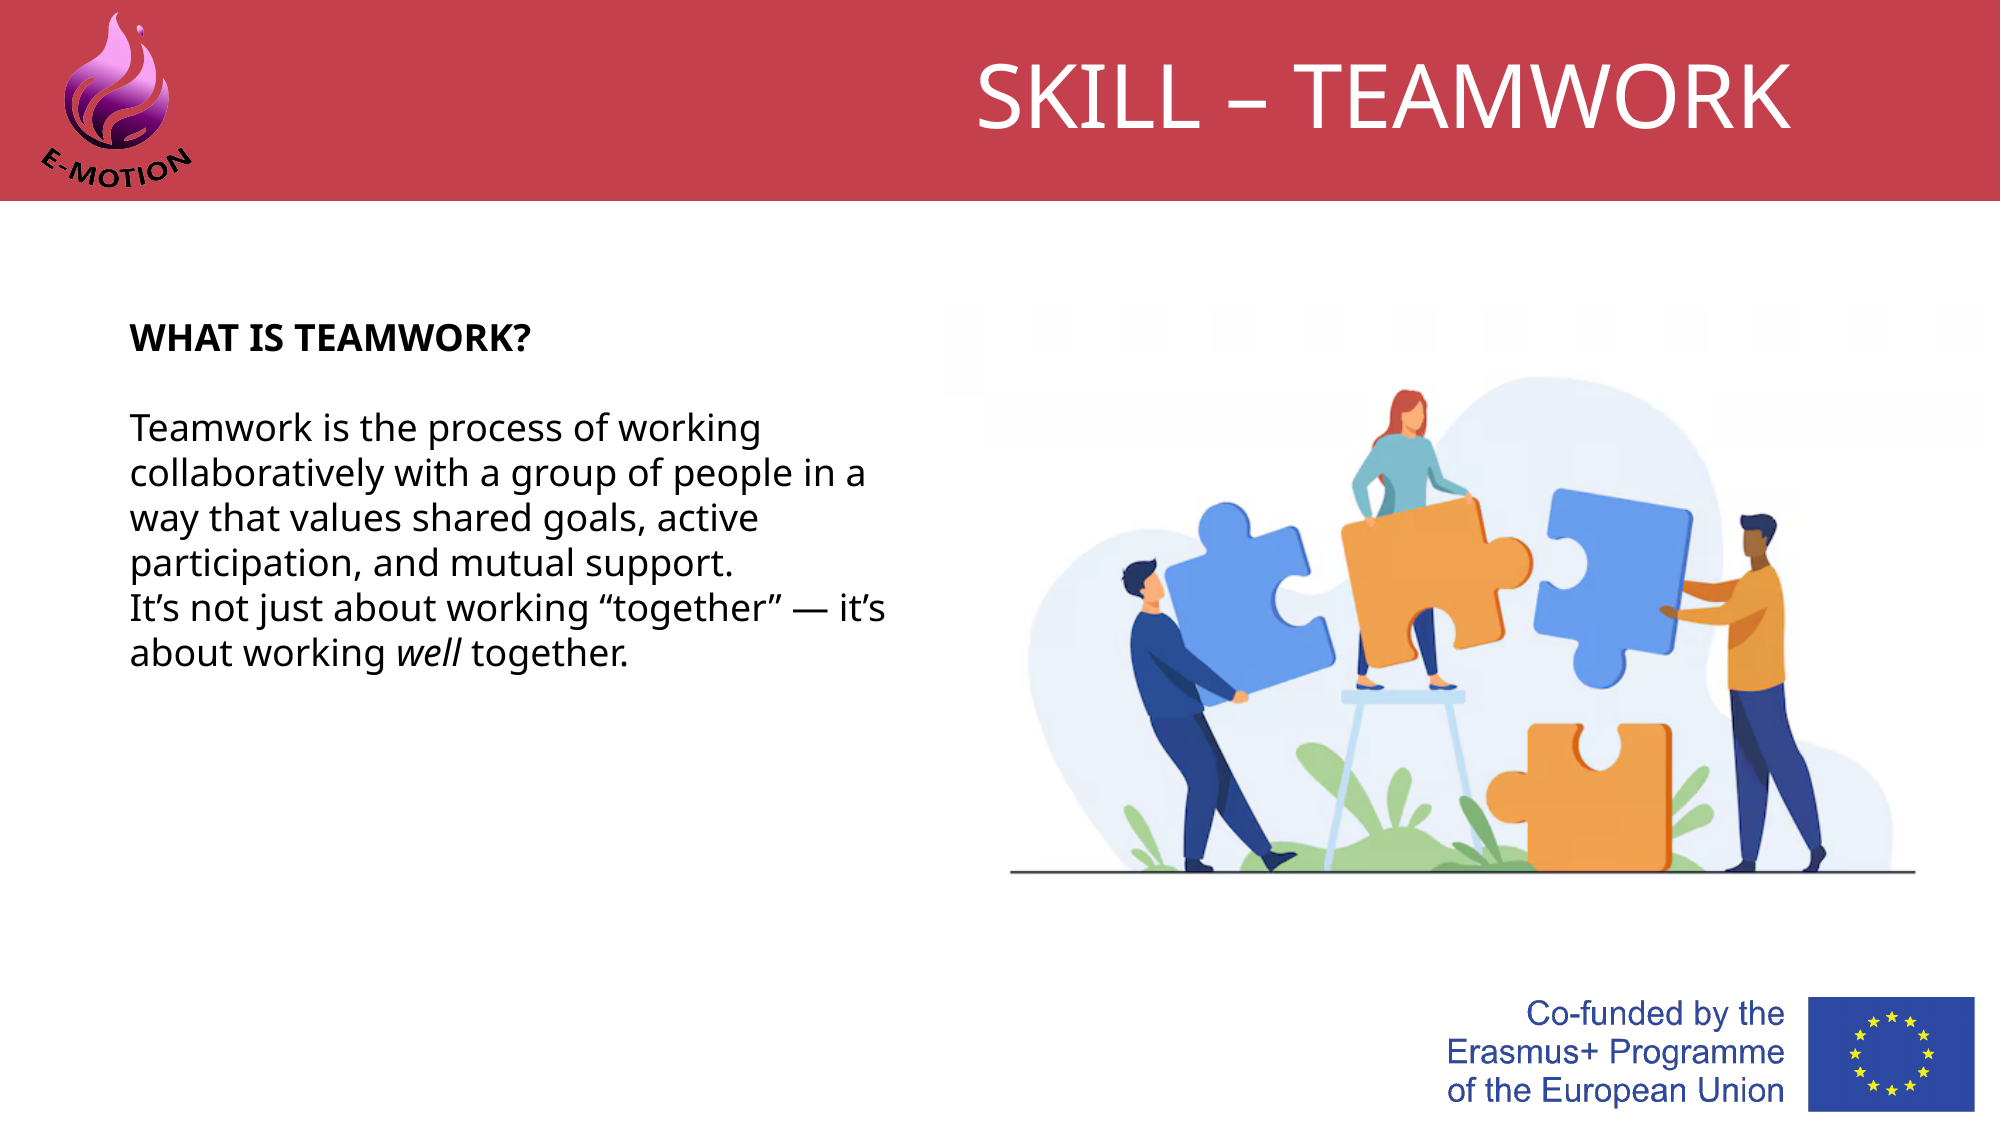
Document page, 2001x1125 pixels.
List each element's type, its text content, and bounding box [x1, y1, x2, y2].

text_box SKILL – TEAMWORK [548, 31, 1807, 306]
picture [0, 0, 253, 247]
picture [940, 306, 1987, 945]
text_box WHAT IS TEAMWORK? Teamwork is the process of working collaboratively with a group of people in a way that values shared goals, active participation, and mutual support. It’s not just about working “together” — it’s about working well together. [114, 306, 938, 682]
picture [1396, 995, 1975, 1116]
